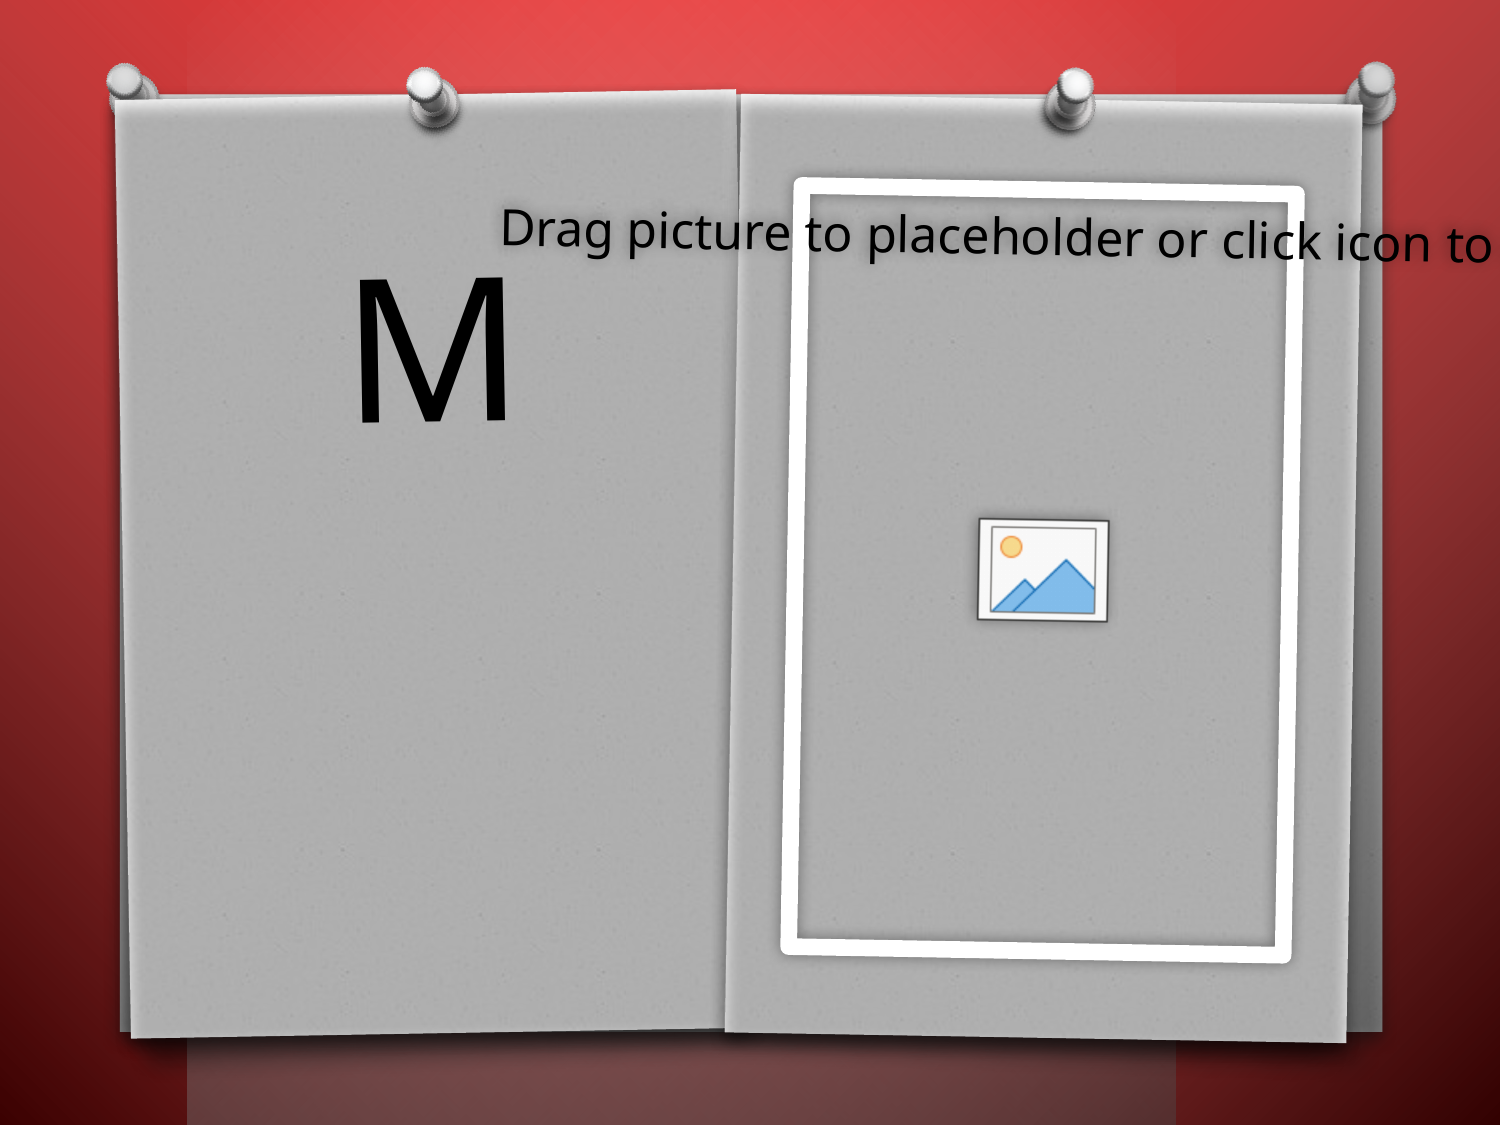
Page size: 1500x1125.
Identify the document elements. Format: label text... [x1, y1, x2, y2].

title M [179, 222, 687, 475]
picture [375, 33, 497, 157]
picture [1016, 41, 1138, 162]
picture [803, 197, 1282, 943]
